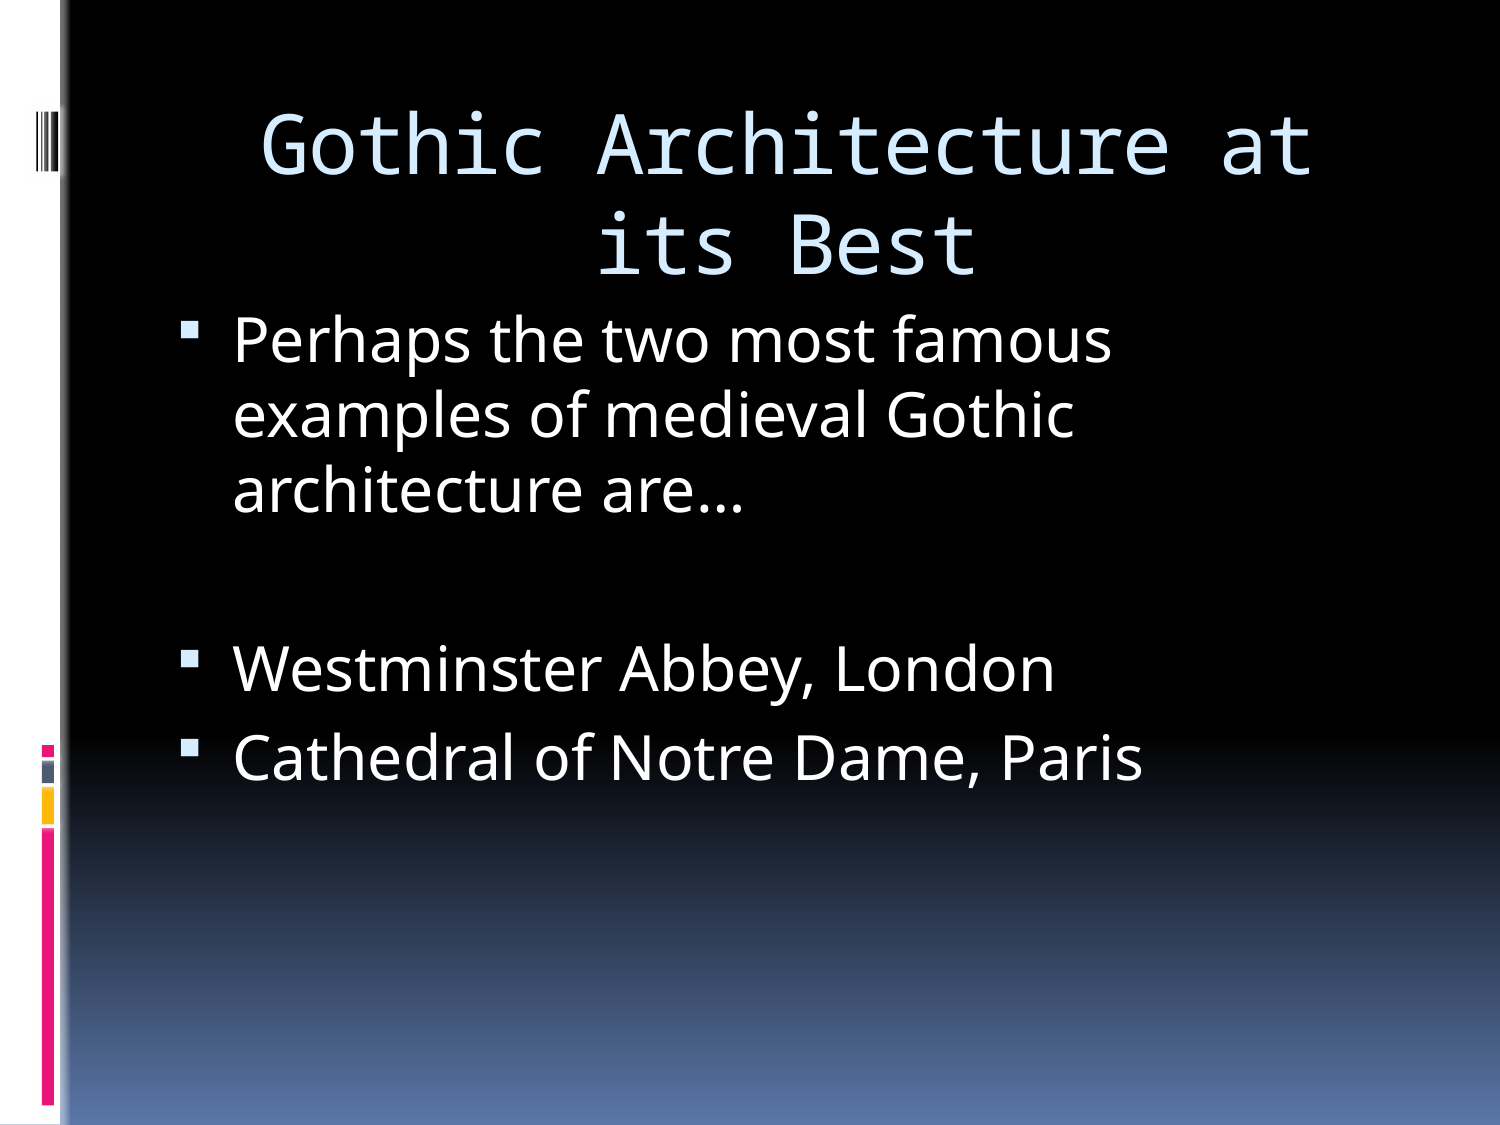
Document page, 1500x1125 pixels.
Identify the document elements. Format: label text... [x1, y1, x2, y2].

list Perhaps the two most famous examples of medieval Gothic architecture are… Westminster Abbey, London Cathedral of Notre Dame, Paris [150, 292, 1425, 1043]
title Gothic Architecture at its Best [150, 83, 1425, 234]
